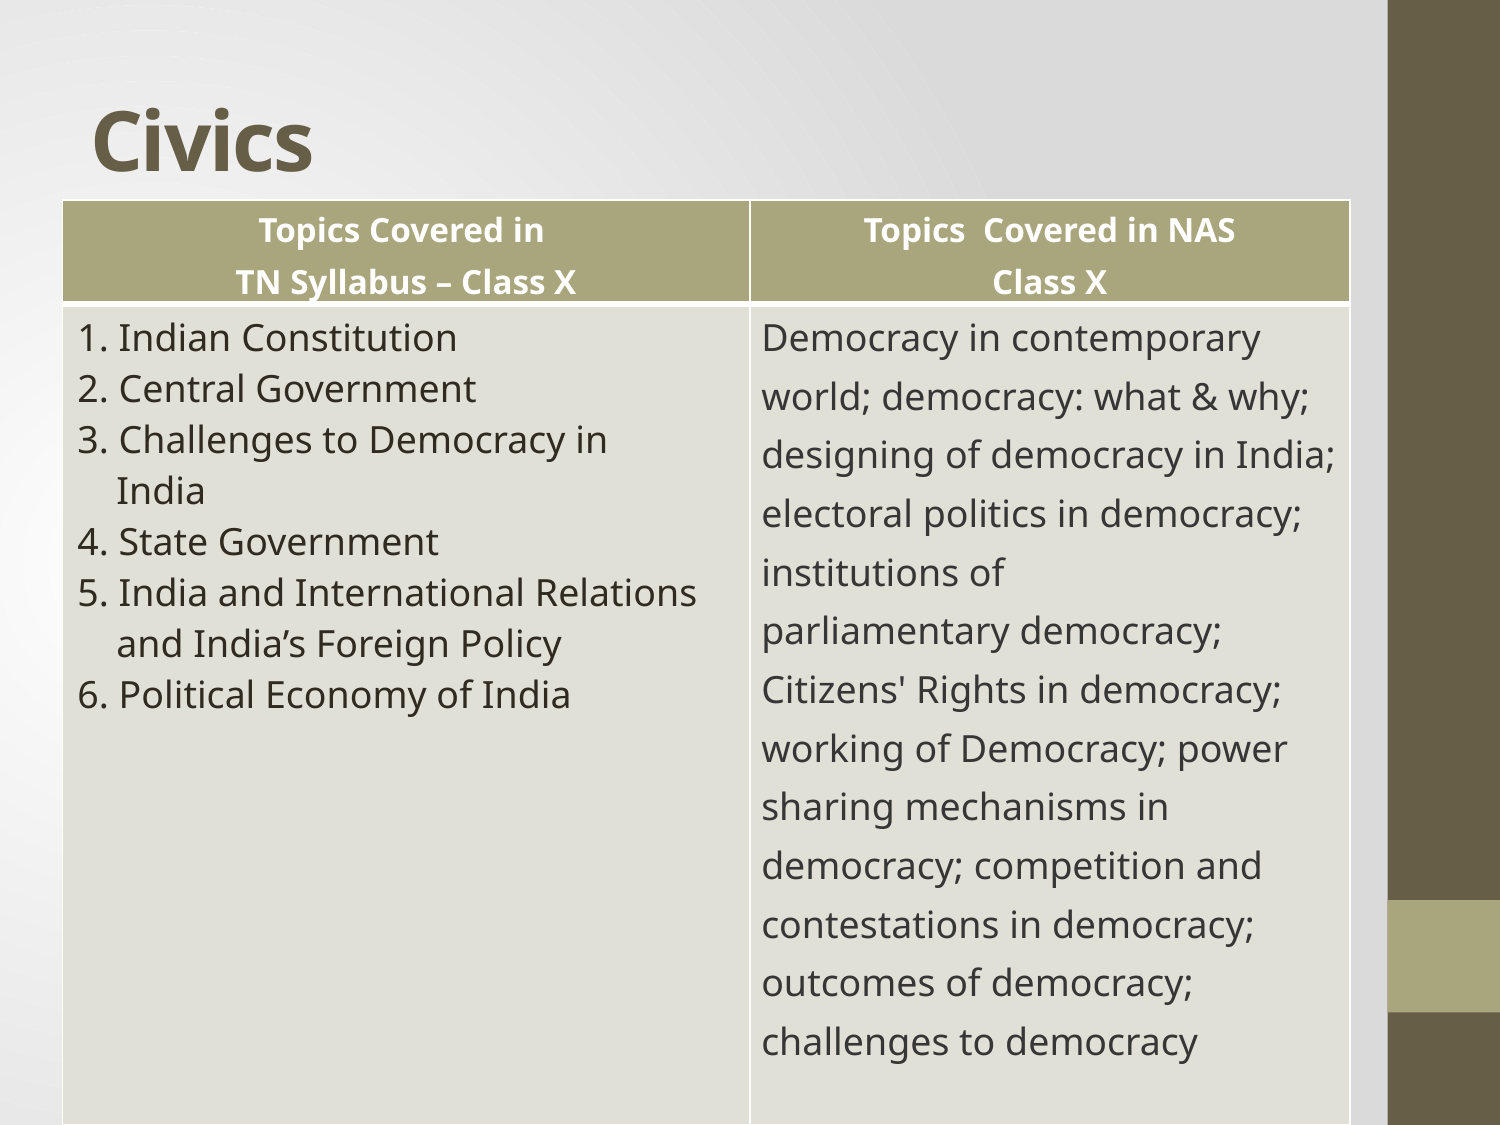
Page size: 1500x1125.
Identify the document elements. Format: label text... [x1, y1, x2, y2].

title Civics [75, 45, 1325, 233]
table_header Topics Covered in TN Syllabus – Class X [63, 201, 749, 301]
table_cell 1. Indian Constitution 2. Central Government 3. Challenges to Democracy in India 4. State Government 5. India and International Relations and India’s Foreign Policy 6. Political Economy of India [63, 307, 749, 1124]
table_header Topics Covered in NAS Class X [751, 201, 1349, 301]
table_cell Democracy in contemporary world; democracy: what & why; designing of democracy in India; electoral politics in democracy; institutions of parliamentary democracy; Citizens' Rights in democracy; working of Democracy; power sharing mechanisms in democracy; competition and contestations in democracy; outcomes of democracy; challenges to democracy [751, 307, 1349, 1124]
